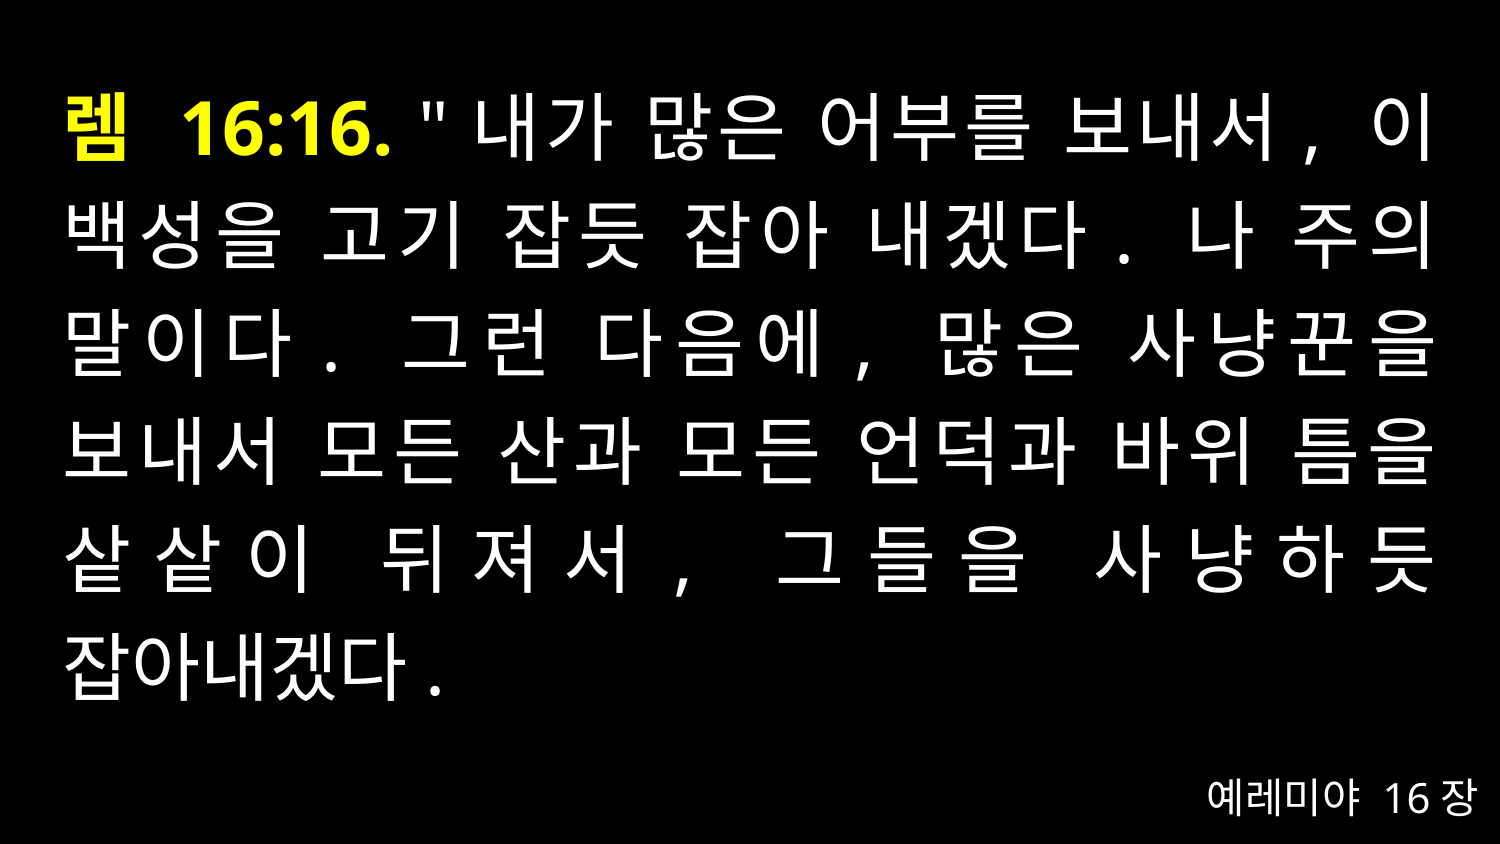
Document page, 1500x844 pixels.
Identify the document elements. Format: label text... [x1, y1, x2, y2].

subtitle 예레미야 16장 [916, 770, 1500, 844]
title 렘 16:16. "내가 많은 어부를 보내서, 이 백성을 고기 잡듯 잡아 내겠다. 나 주의 말이다. 그런 다음에, 많은 사냥꾼을 보내서 모든 산과 모든 언덕과 바위 틈을 샅샅이 뒤져서, 그들을 사냥하듯 잡아내겠다. [0, 0, 1500, 844]
